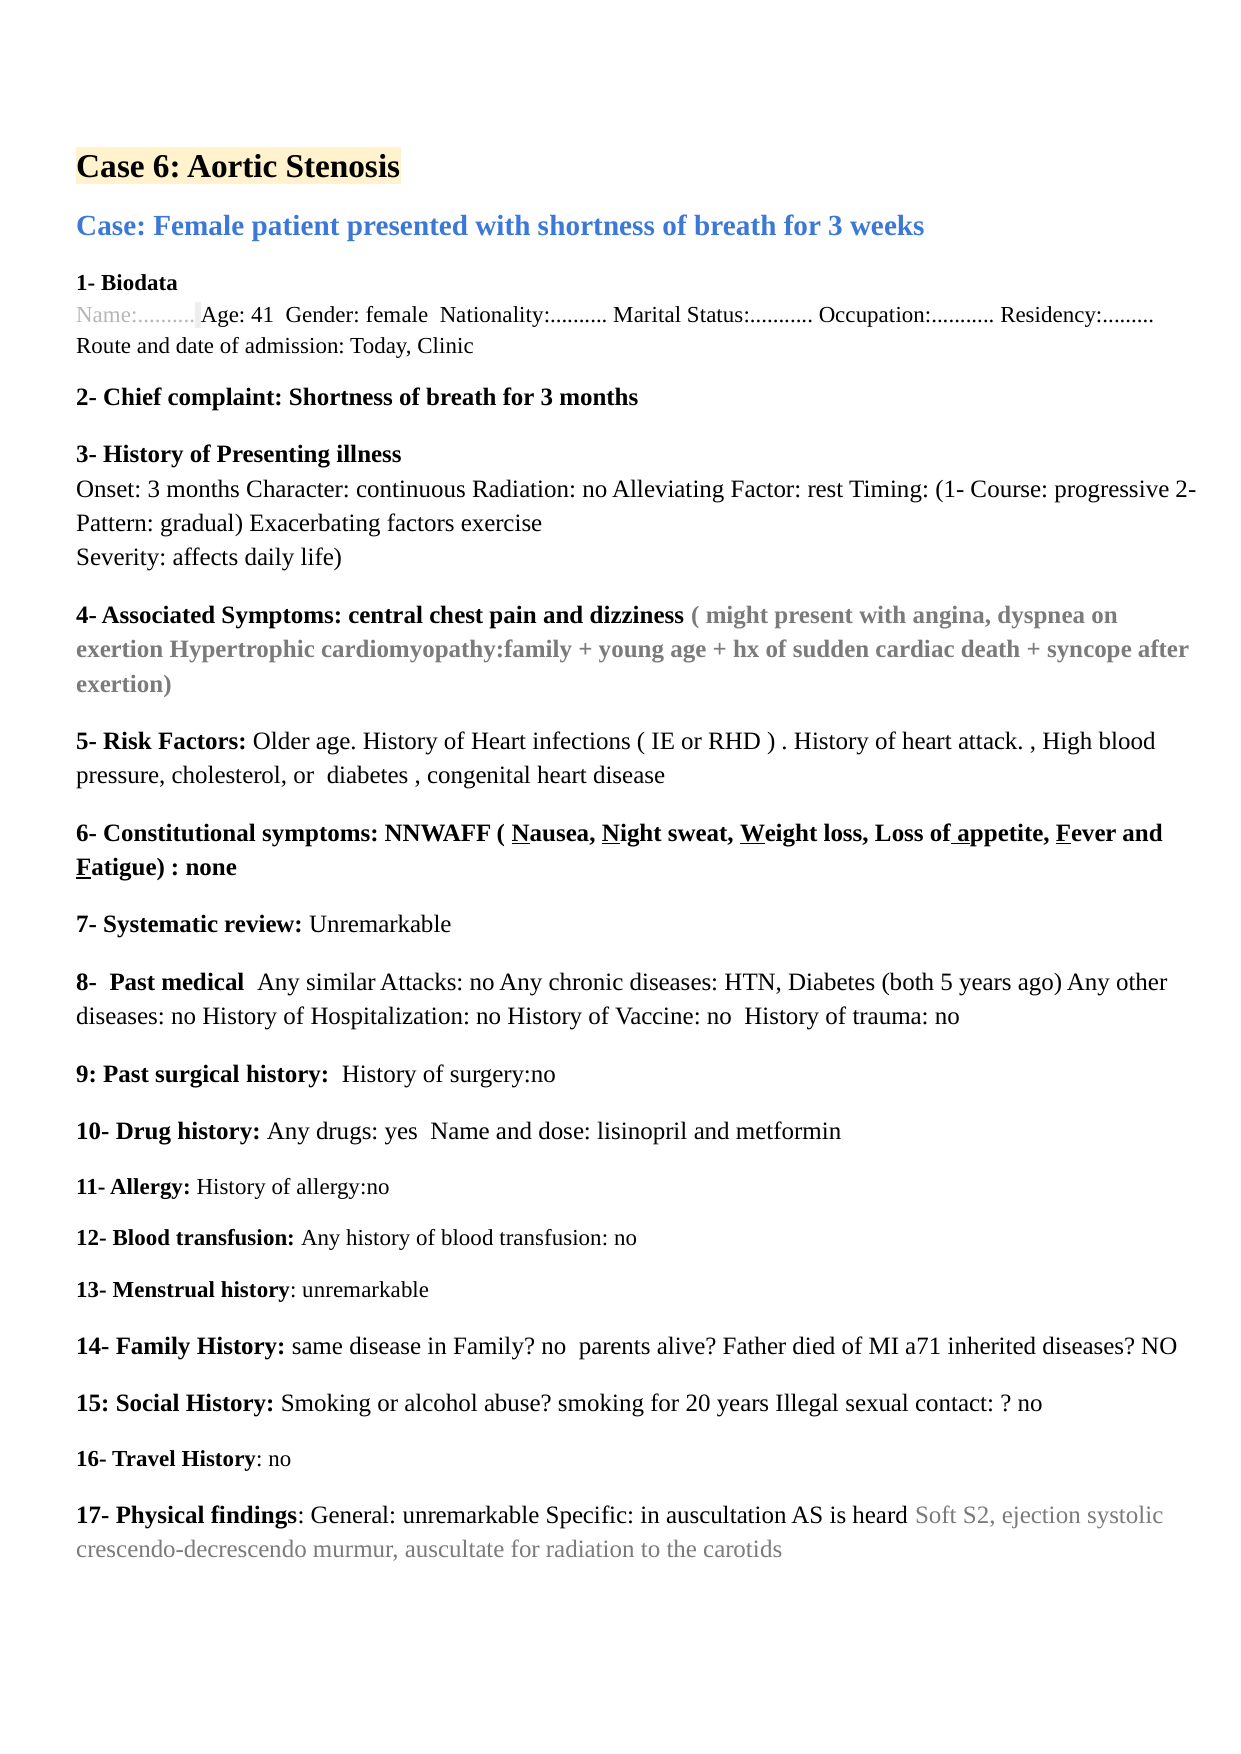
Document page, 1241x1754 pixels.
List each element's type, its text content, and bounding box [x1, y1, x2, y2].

text_box Case 6: Aortic Stenosis Case: Female patient presented with shortness of breath for 3 weeks sad you found it good job NERD 1- Biodata Name:.......... Age: 41 Gender: female Nationality:.......... Marital Status:........... Occupation:........... Residency:......... Route and date of admission: Today, Clinic sad you found it good job NERD 2- Chief complaint: Shortness of breath for 3 months sad you found it good job NERD 3- History of Presenting illness Onset: 3 months Character: continuous Radiation: no Alleviating Factor: rest Timing: (1- Course: progressive 2- Pattern: gradual) Exacerbating factors exercise Severity: affects daily life) sad you found it good job NERD 4- Associated Symptoms: central chest pain and dizziness ( might present with angina, dyspnea on exertion Hypertrophic cardiomyopathy:family + young age + hx of sudden cardiac death + syncope after exertion) sad you found it good job NERD 5- Risk Factors: Older age. History of Heart infections ( IE or RHD ) . History of heart attack. , High blood pressure, cholesterol, or diabetes , congenital heart disease sad you found it good job NERD 6- Constitutional symptoms: NNWAFF ( Nausea, Night sweat, Weight loss, Loss of appetite, Fever and Fatigue) : none sad you found it good job NERD 7- Systematic review: Unremarkable sad you found it good job NERD 8- Past medical Any similar Attacks: no Any chronic diseases: HTN, Diabetes (both 5 years ago) Any other diseases: no History of Hospitalization: no History of Vaccine: no History of trauma: no sad you found it good job NERD 9: Past surgical history: History of surgery:no sad you found it good job NERD 10- Drug history: Any drugs: yes Name and dose: lisinopril and metformin sad you found it good job NERD 11- Allergy: History of allergy:no sad you found it good job NERD 12- Blood transfusion: Any history of blood transfusion: no sad you found it good job NERD 13- Menstrual history: unremarkable sad you found it good job NERD 14- Family History: same disease in Family? no parents alive? Father died of MI a71 inherited diseases? NO sad you found it good job NERD 15: Social History: Smoking or alcohol abuse? smoking for 20 years Illegal sexual contact: ? no sad you found it good job NERD 16- Travel History: no sad you found it good job NERD 17- Physical findings: General: unremarkable Specific: in auscultation AS is heard Soft S2, ejection systolic crescendo-decrescendo murmur, auscultate for radiation to the carotids sad you [55, 117, 1224, 1667]
